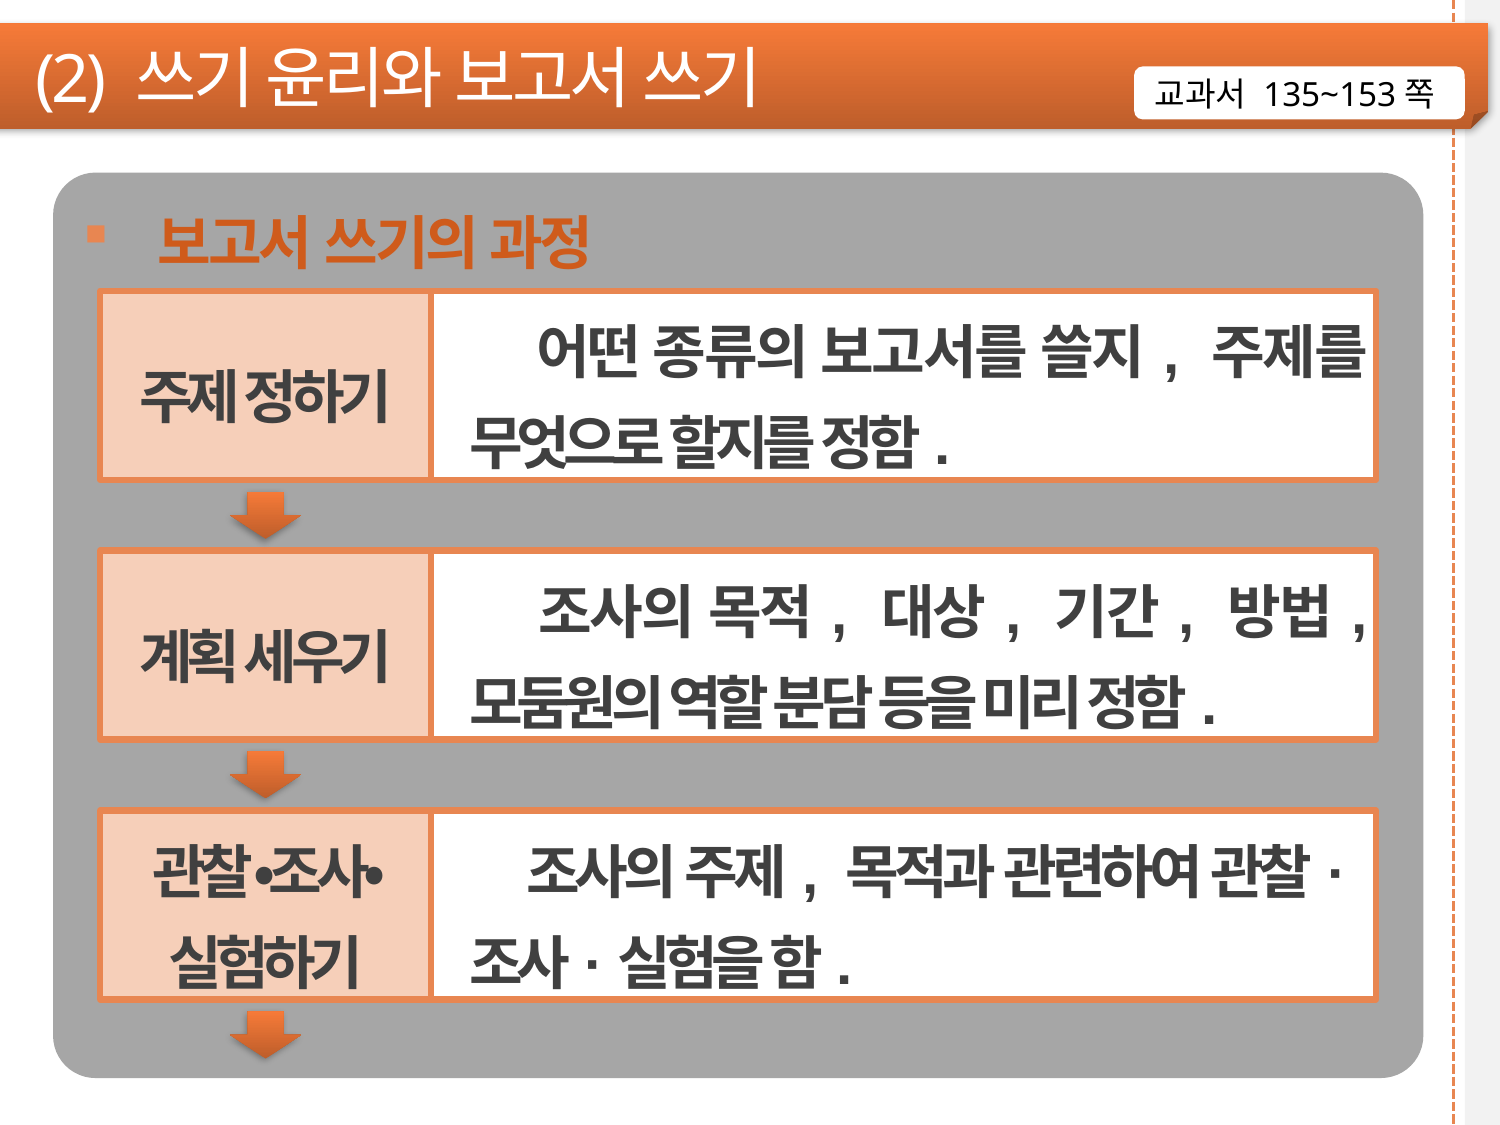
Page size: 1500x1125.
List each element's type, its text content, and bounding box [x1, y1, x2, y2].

text_box 관찰‧조사‧실험하기 [98, 808, 433, 1001]
list 보고서 쓰기의 과정 [64, 0, 1395, 566]
text_box (2) 쓰기 윤리와 보고서 쓰기 [0, 23, 64, 129]
text_box 교과서 135~153쪽 [1395, 64, 1467, 122]
text_box [230, 751, 302, 799]
text_box [230, 1011, 302, 1059]
text_box 주제 정하기 [98, 289, 433, 482]
text_box [50, 172, 1426, 1081]
text_box 조사의 목적, 대상, 기간, 방법, 모둠원의 역할 분담 등을 미리 정함. [433, 549, 1378, 742]
text_box 조사의 주제, 목적과 관련하여 관찰·조사·실험을 함. [433, 808, 1378, 1001]
text_box [230, 491, 302, 539]
text_box 어떤 종류의 보고서를 쓸지, 주제를 무엇으로 할지를 정함. [433, 289, 1378, 482]
text_box 계획 세우기 [98, 549, 433, 742]
